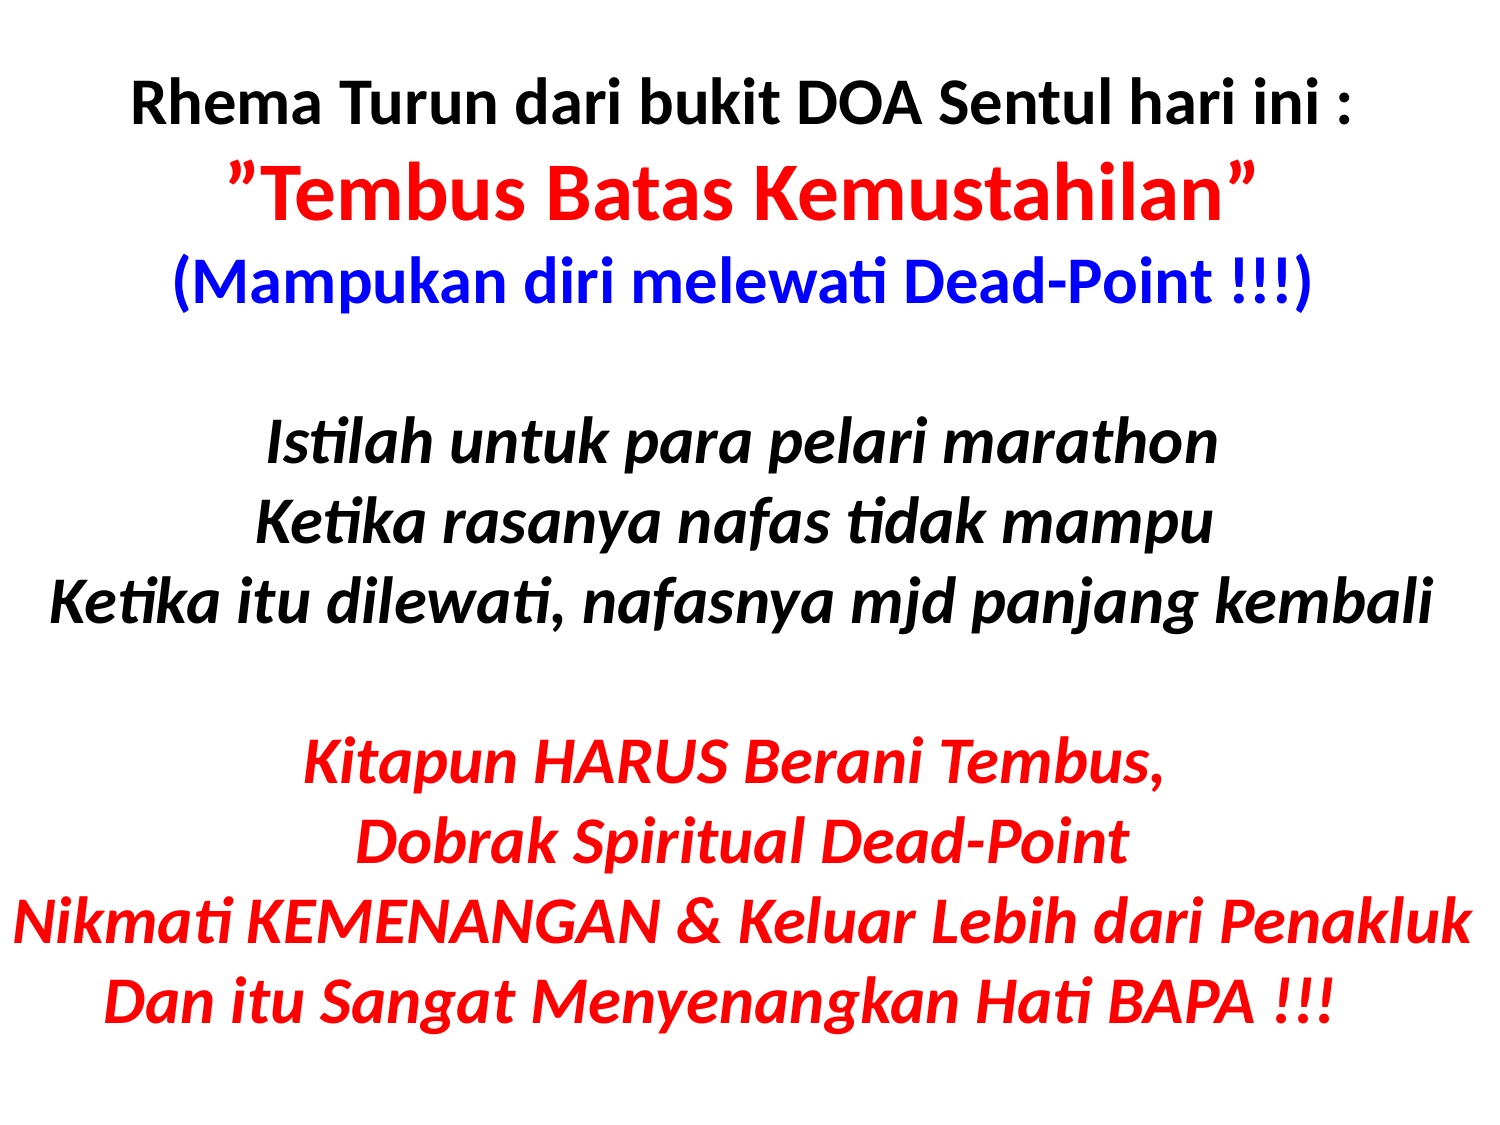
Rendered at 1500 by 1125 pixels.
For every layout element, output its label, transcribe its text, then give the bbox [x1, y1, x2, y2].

text_box Rhema Turun dari bukit DOA Sentul hari ini : ”Tembus Batas Kemustahilan” (Mampukan diri melewati Dead-Point !!!) Istilah untuk para pelari marathon Ketika rasanya nafas tidak mampu Ketika itu dilewati, nafasnya mjd panjang kembali Kitapun HARUS Berani Tembus, Dobrak Spiritual Dead-Point Nikmati KEMENANGAN & Keluar Lebih dari Penakluk Dan itu Sangat Menyenangkan Hati BAPA !!! [0, 50, 1489, 1045]
